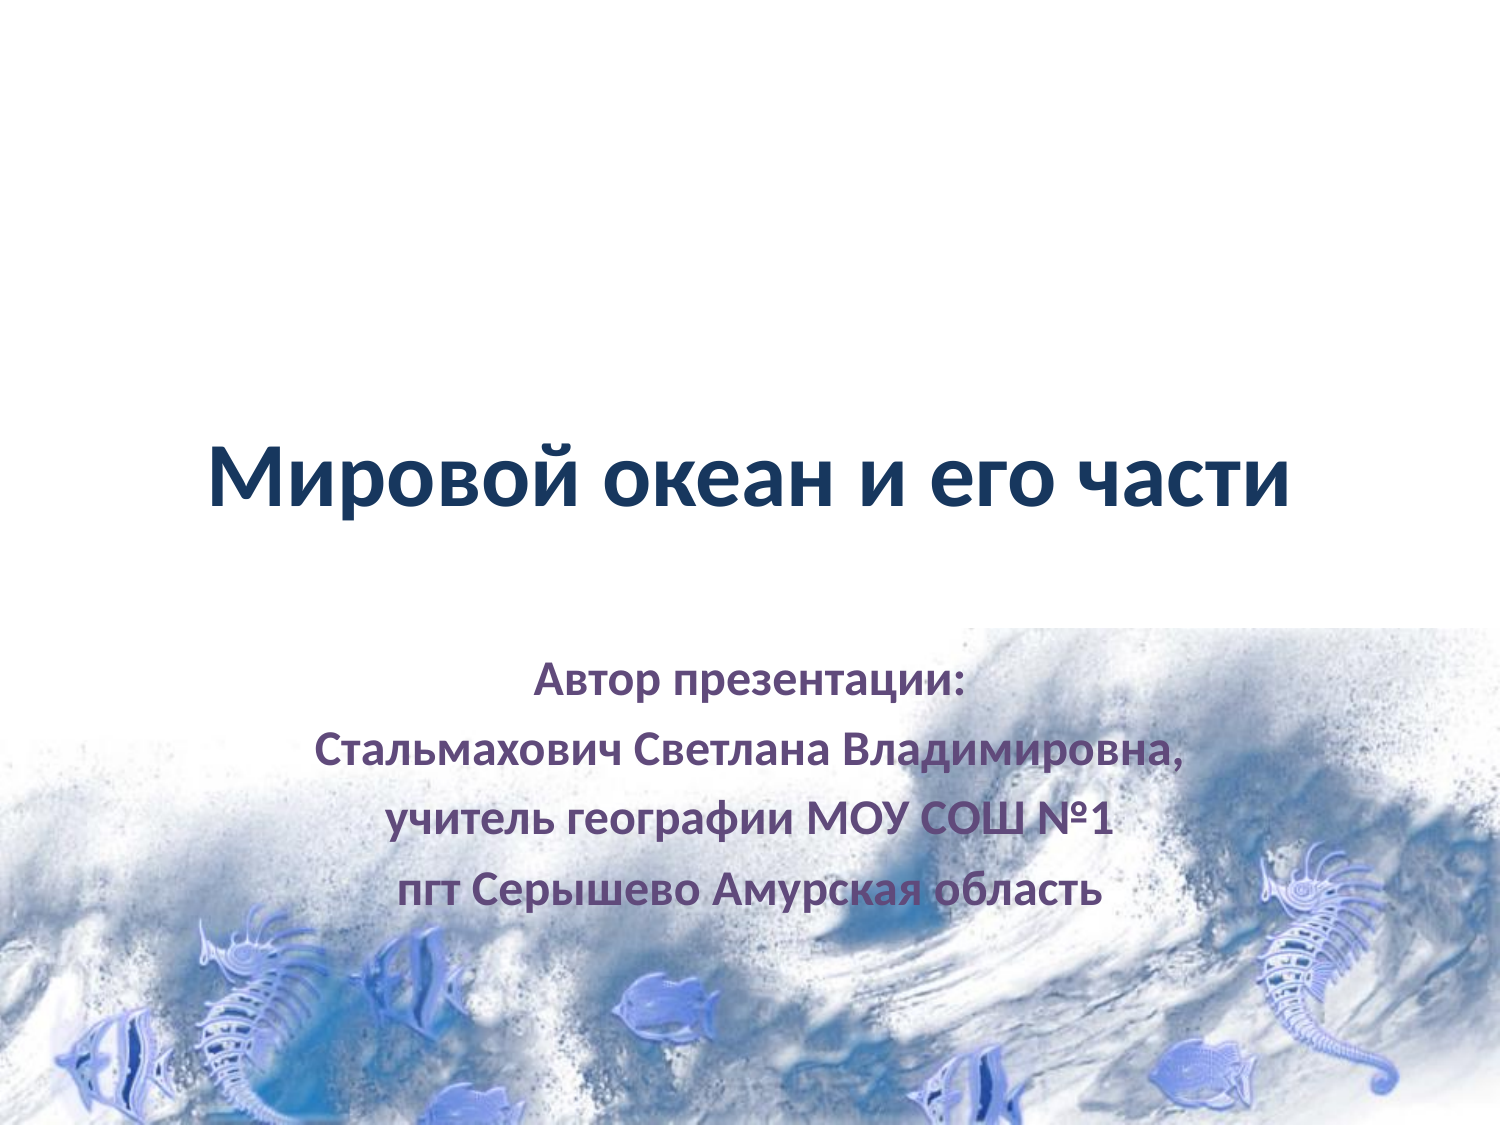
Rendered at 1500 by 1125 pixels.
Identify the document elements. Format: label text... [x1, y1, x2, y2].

title Мировой океан и его части [112, 349, 1388, 591]
subtitle Автор презентации: Стальмахович Светлана Владимировна, учитель географии МОУ СОШ №1 пгт Серышево Амурская область [224, 637, 1276, 926]
picture [0, 628, 1500, 1125]
